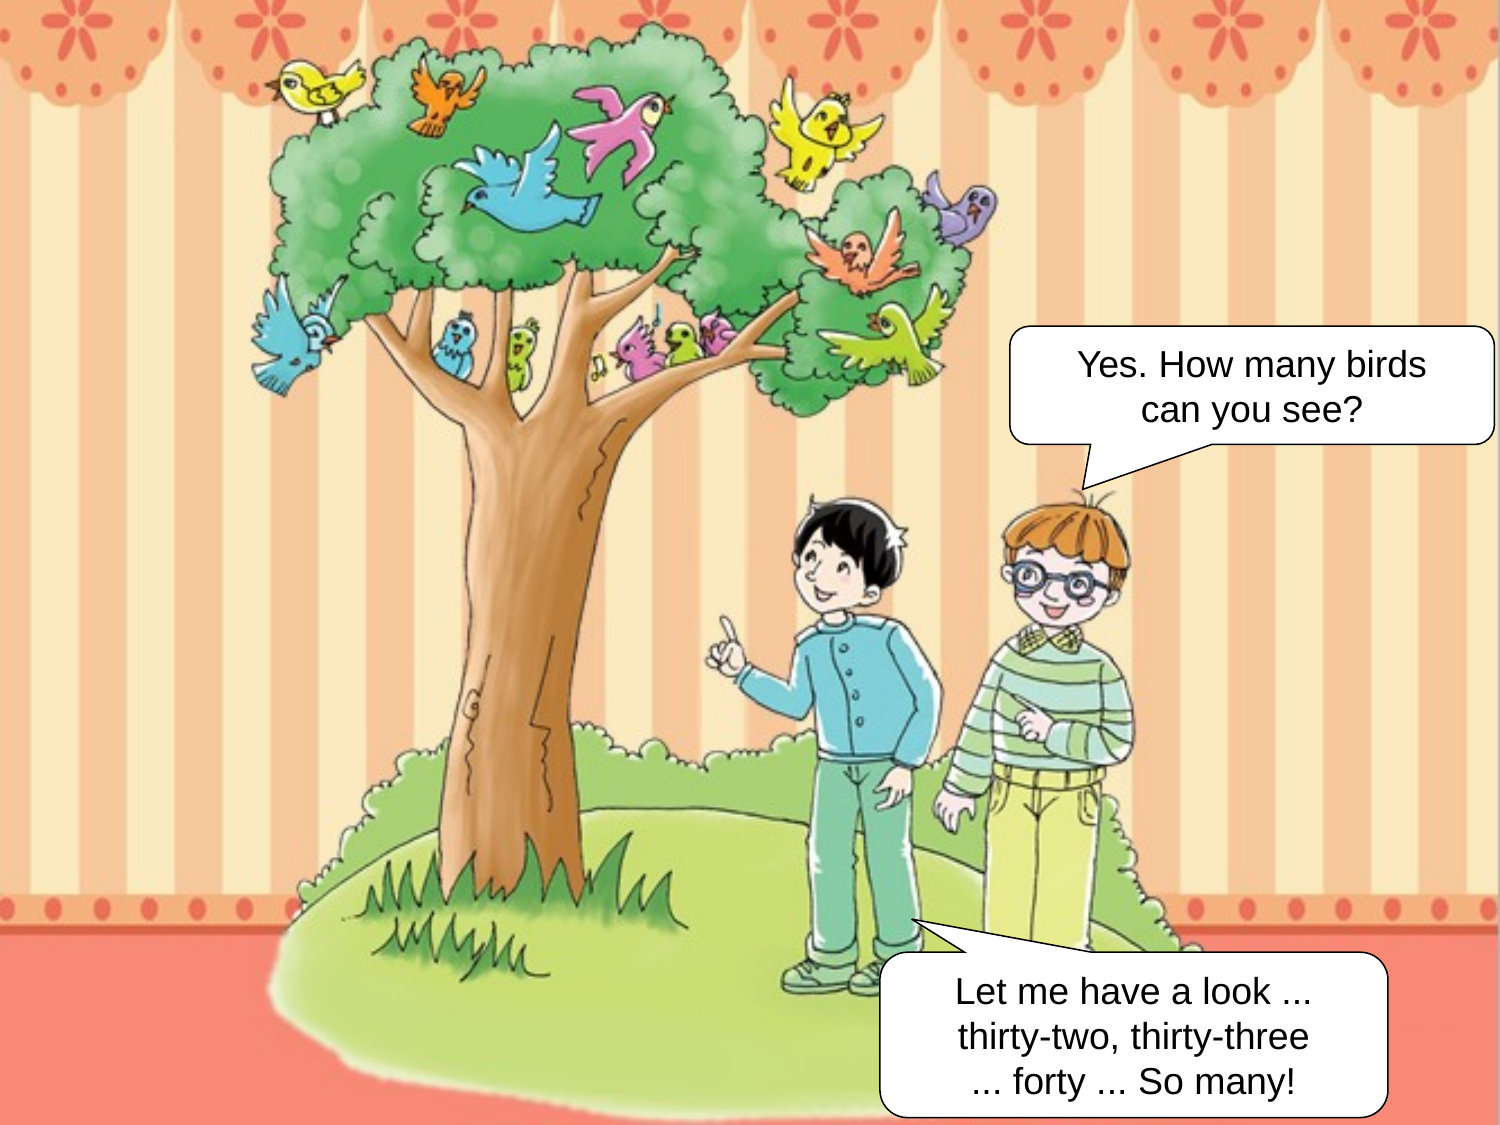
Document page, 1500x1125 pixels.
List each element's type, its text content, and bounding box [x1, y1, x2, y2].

text_box Let me have a look ... thirty-two, thirty-three ... forty ... So many! [879, 919, 1388, 1118]
text_box Yes. How many birds can you see? [1009, 326, 1495, 490]
picture [0, 0, 1500, 1125]
